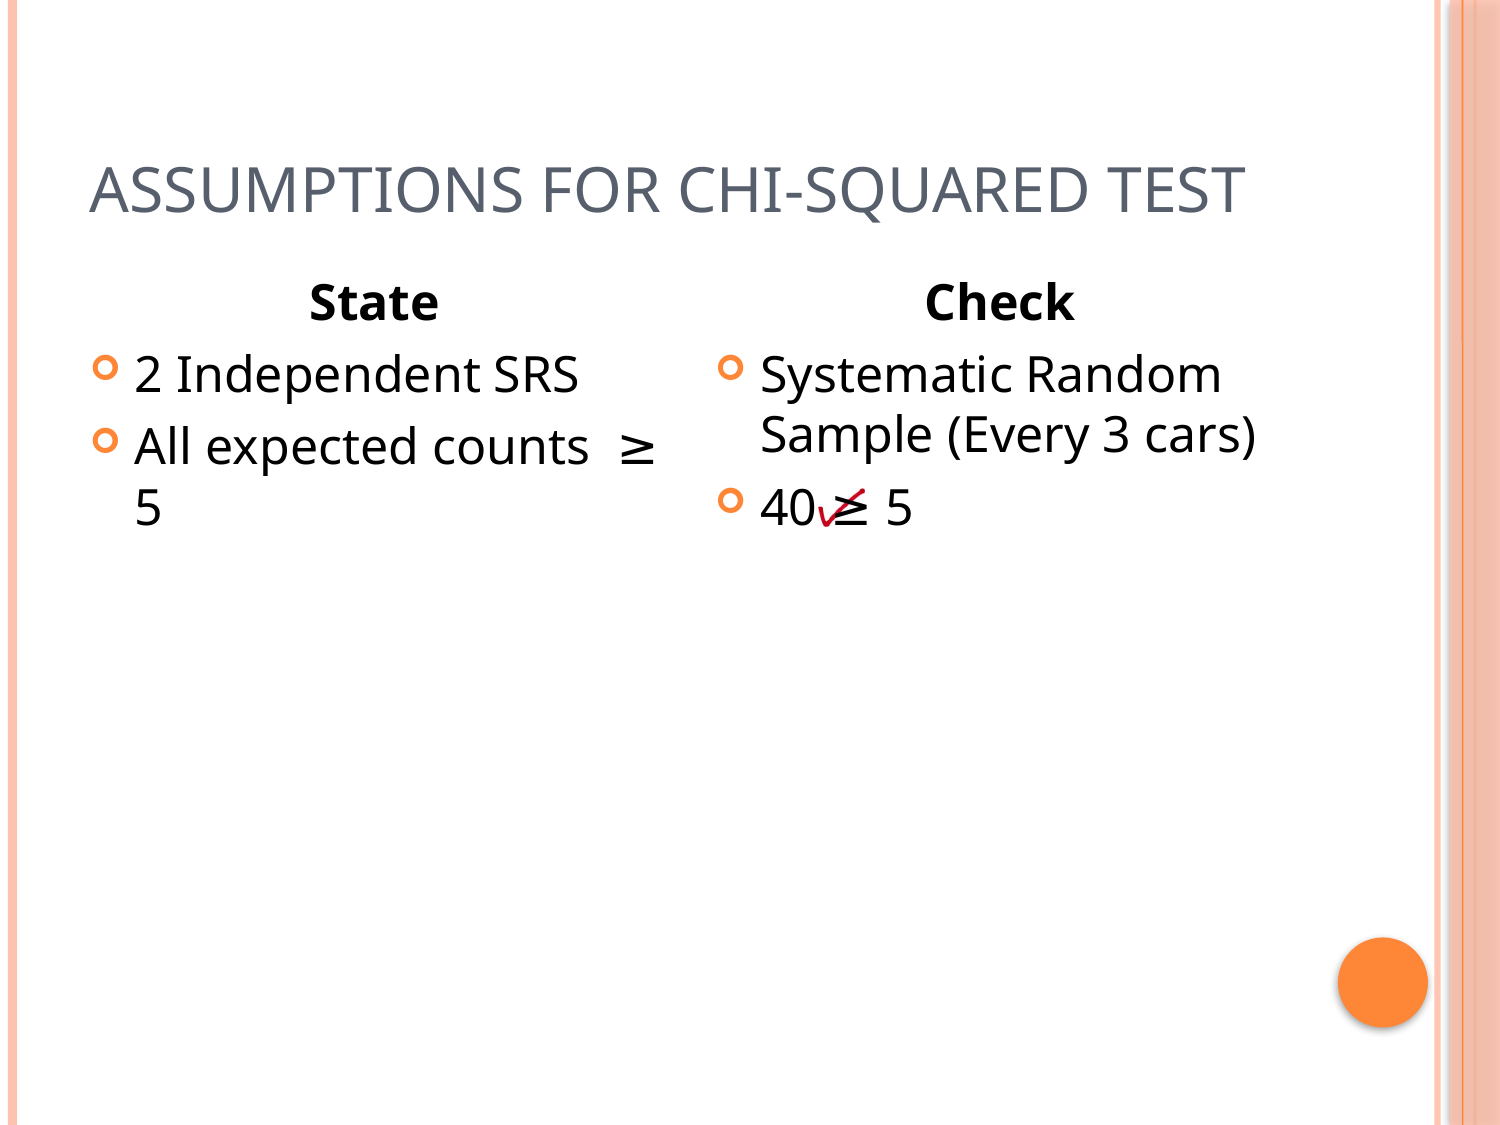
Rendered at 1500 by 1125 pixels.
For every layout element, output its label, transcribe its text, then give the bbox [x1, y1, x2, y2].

list State 2 Independent SRS All expected counts ≥ 5 [75, 262, 675, 1013]
title Assumptions for Chi-Squared Test [75, 45, 1300, 233]
list Check Systematic Random Sample (Every 3 cars) 40 ≥ 5 [700, 262, 1301, 1013]
picture [817, 488, 865, 528]
